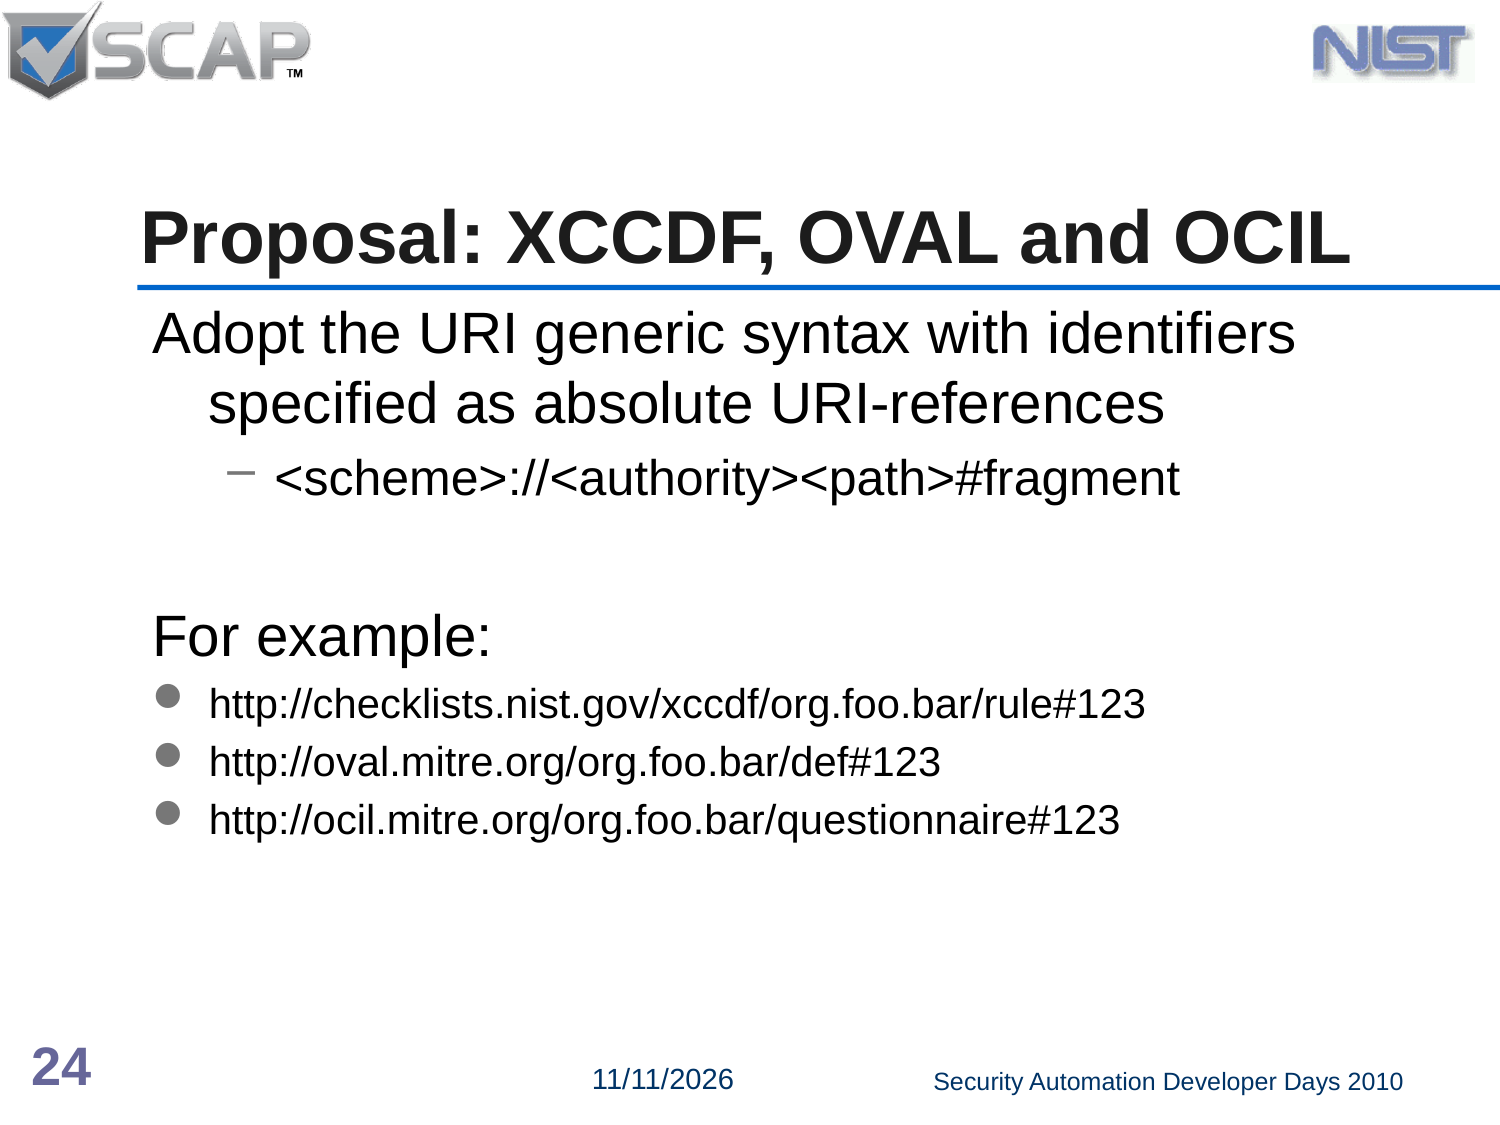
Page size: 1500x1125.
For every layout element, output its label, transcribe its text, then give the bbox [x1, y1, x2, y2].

picture [0, 0, 313, 103]
picture [1312, 24, 1475, 83]
list Adopt the URI generic syntax with identifiers specified as absolute URI-references <scheme>://<authority><path>#fragment For example: http://checklists.nist.gov/xccdf/org.foo.bar/rule#123 http://oval.mitre.org/org.foo.bar/def#123 http://ocil.mitre.org/org.foo.bar/questionnaire#123 [137, 287, 1400, 1026]
title Proposal: XCCDF, OVAL and OCIL [124, 99, 1426, 288]
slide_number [399, 1024, 750, 1104]
slide_number 24 [13, 1023, 111, 1105]
footer Security Automation Developer Days 2010 [912, 1024, 1426, 1104]
